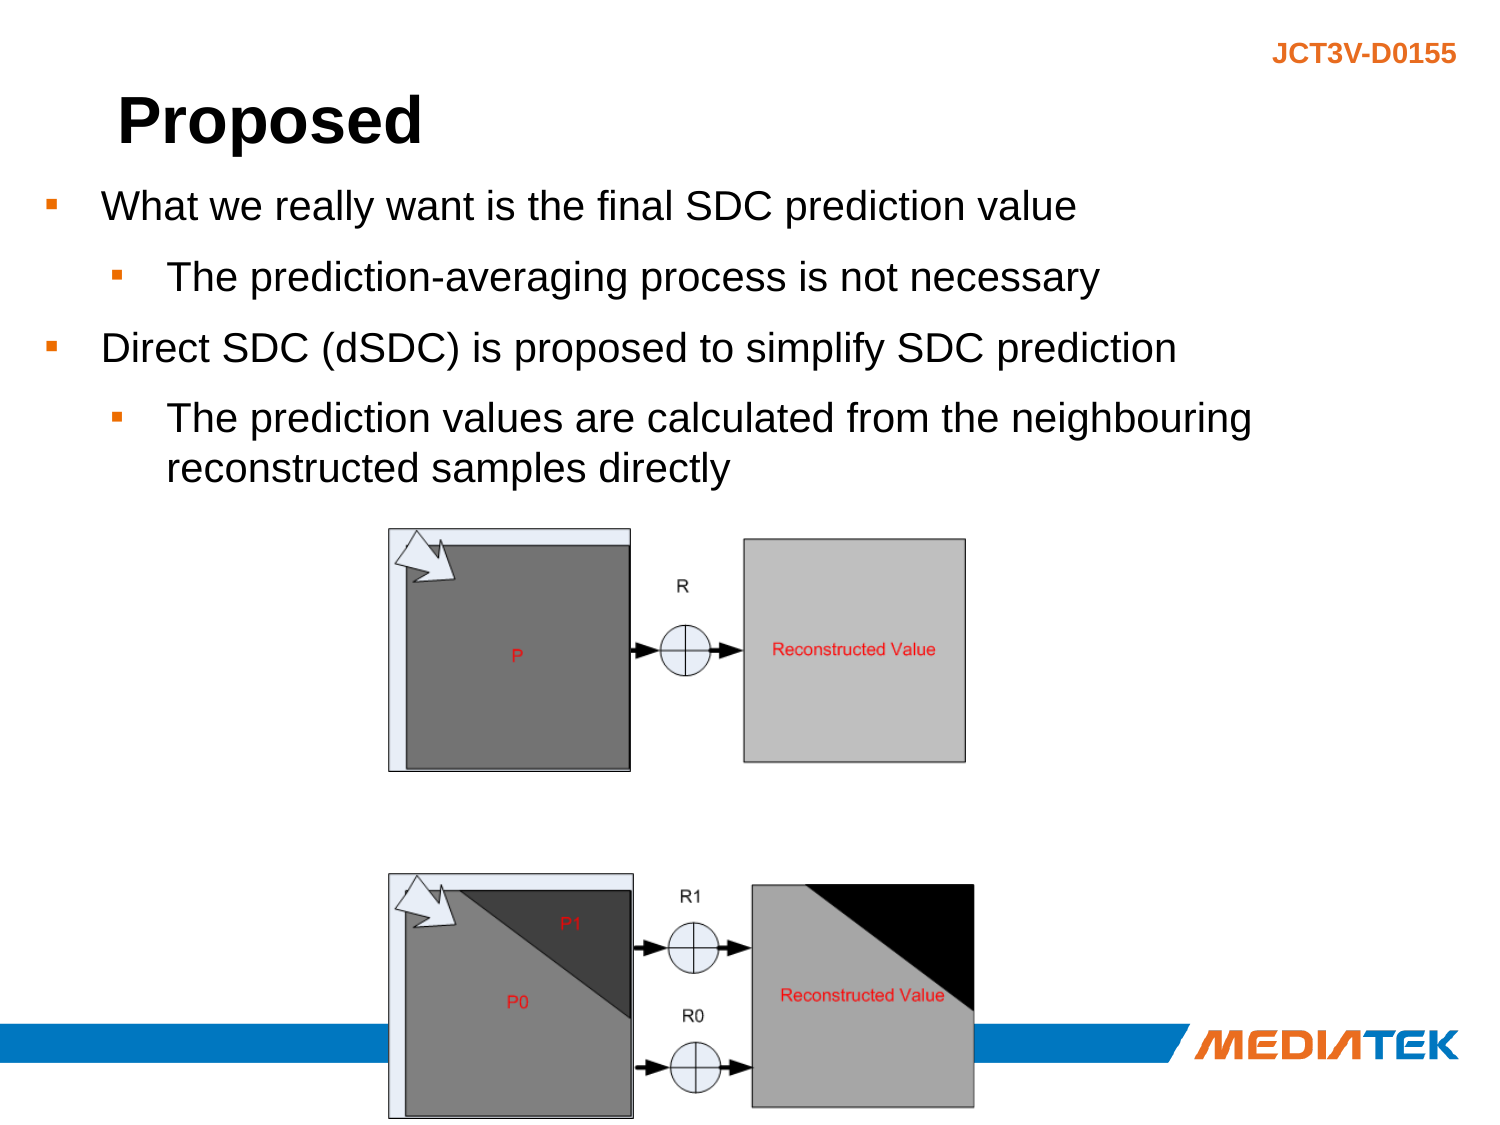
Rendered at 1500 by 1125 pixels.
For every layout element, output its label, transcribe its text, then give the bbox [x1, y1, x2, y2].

picture [0, 526, 1459, 1119]
title Proposed [101, 62, 1425, 170]
list What we really want is the final SDC prediction value The prediction-averaging process is not necessary Direct SDC (dSDC) is proposed to simplify SDC prediction The prediction values are calculated from the neighbouring reconstructed samples directly [29, 170, 1489, 998]
